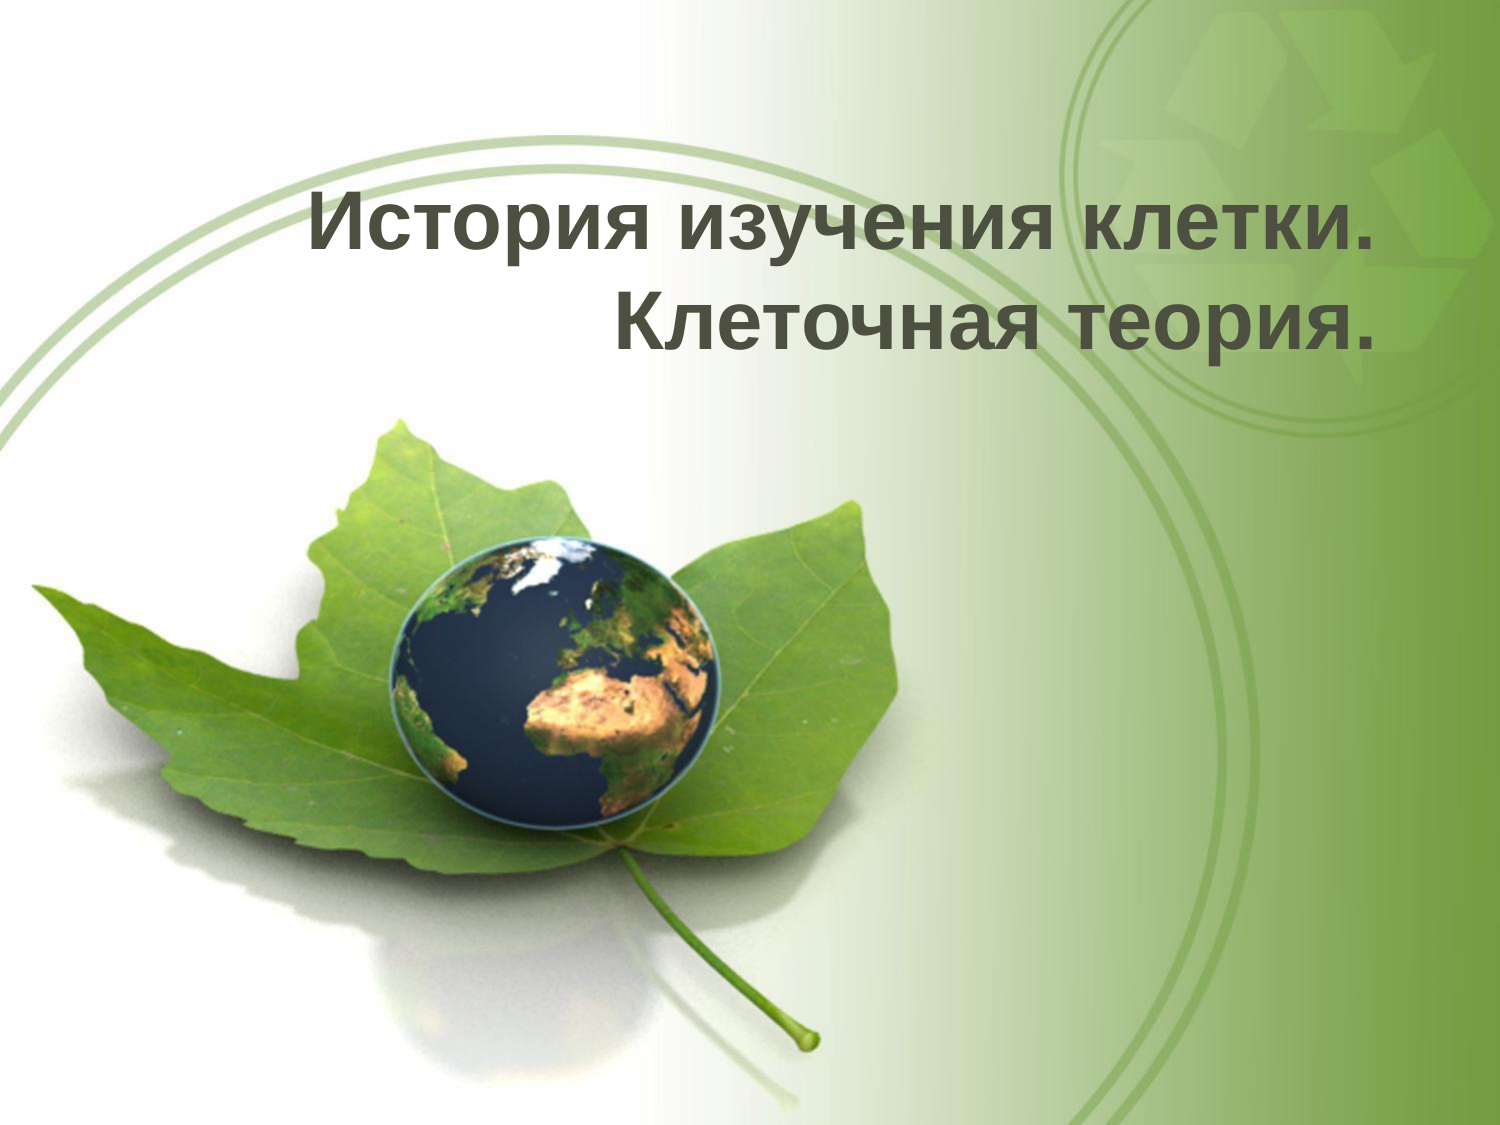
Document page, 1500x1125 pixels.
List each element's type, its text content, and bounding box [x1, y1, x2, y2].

picture [0, 0, 1500, 1125]
title История изучения клетки. Клеточная теория. [117, 69, 1393, 374]
